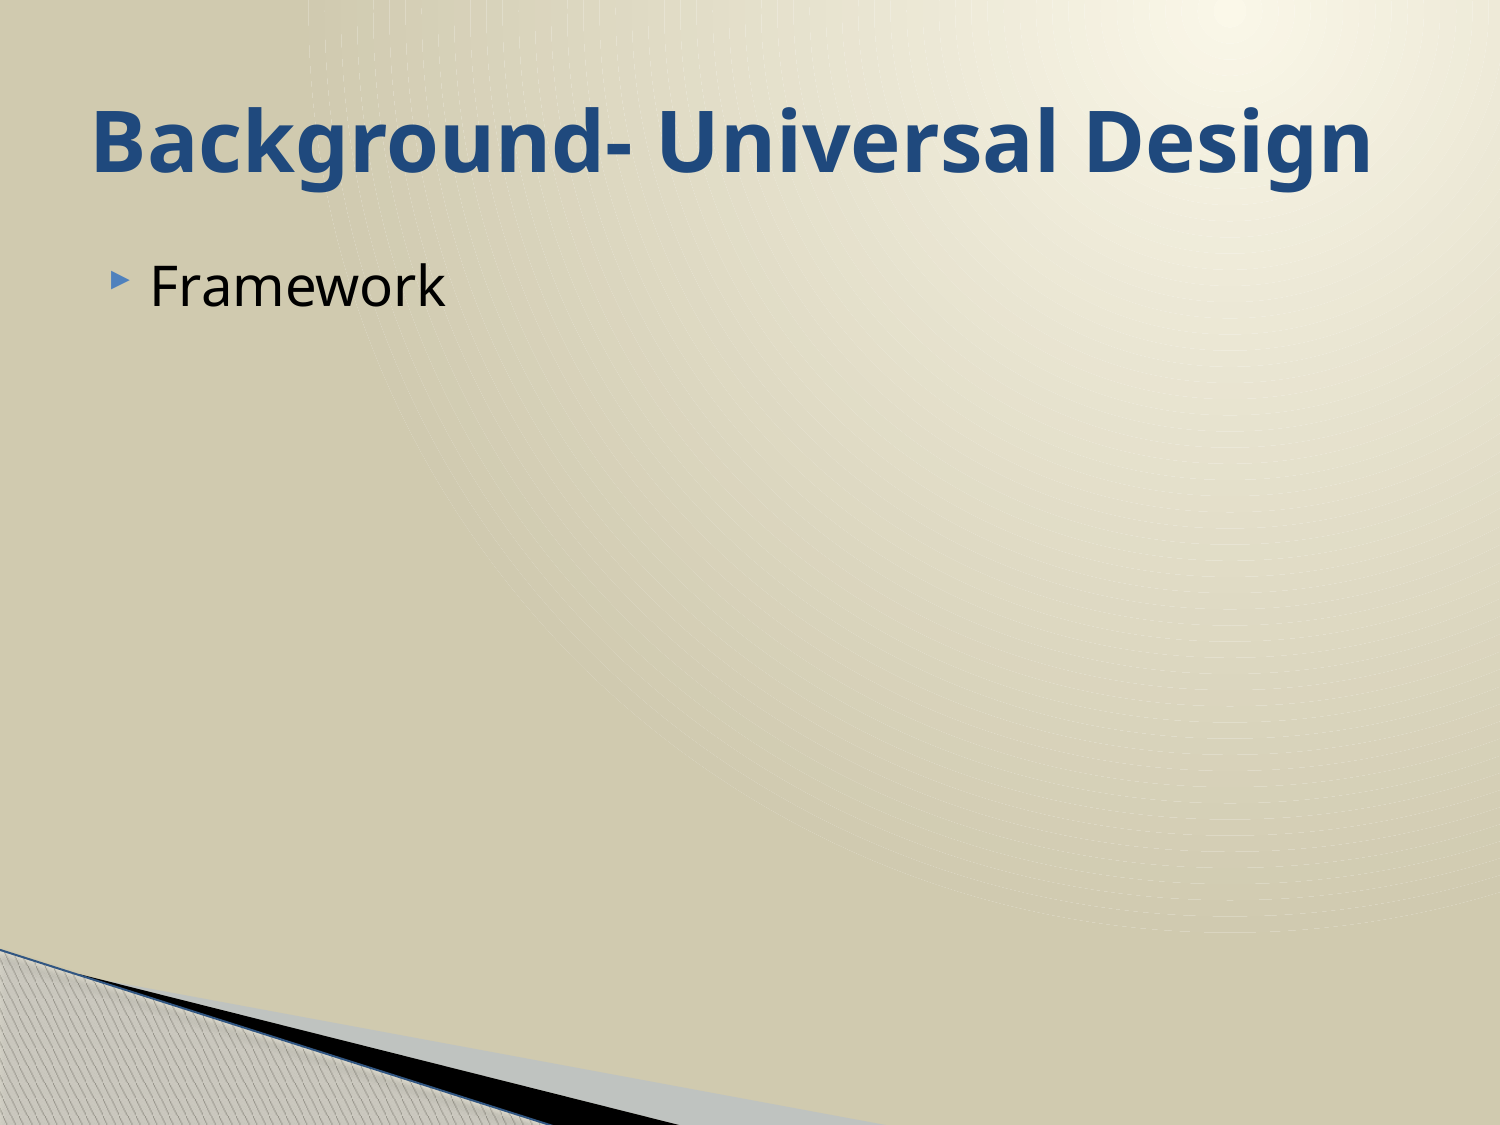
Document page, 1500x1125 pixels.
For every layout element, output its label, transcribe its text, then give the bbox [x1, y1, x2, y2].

title Background- Universal Design [75, 45, 1425, 233]
list Framework [74, 242, 1426, 986]
